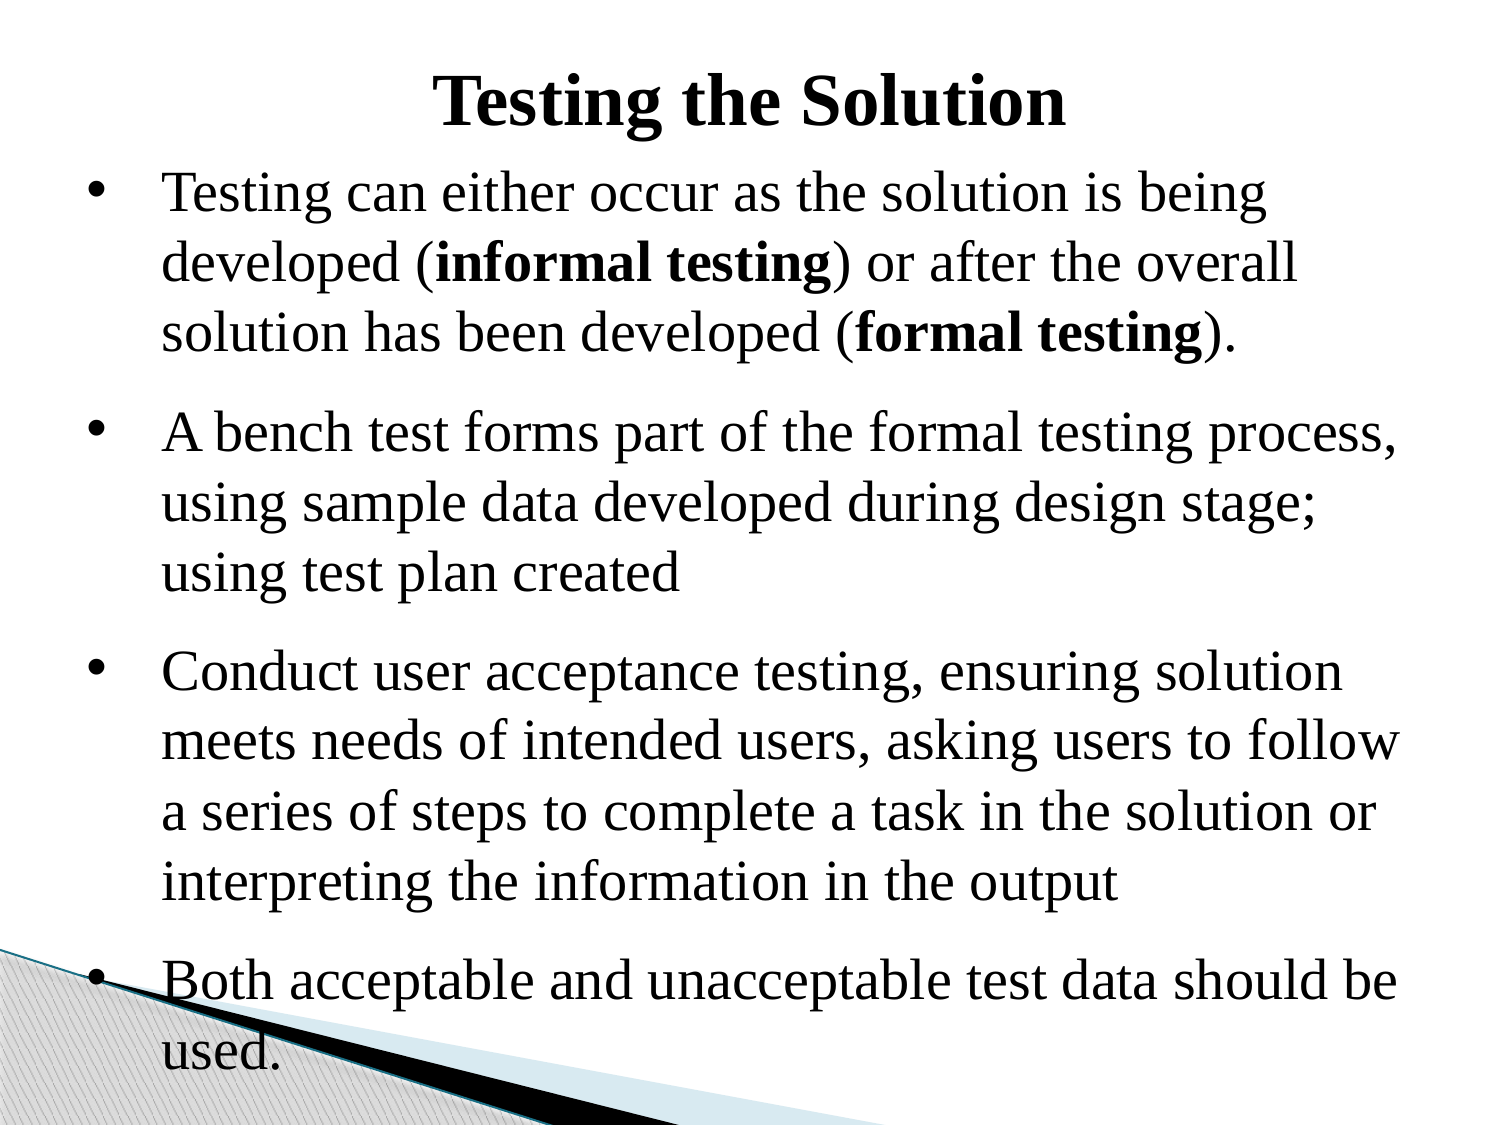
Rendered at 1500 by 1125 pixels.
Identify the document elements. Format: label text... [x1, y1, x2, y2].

text_box Testing can either occur as the solution is being developed (informal testing) or after the overall solution has been developed (formal testing). A bench test forms part of the formal testing process, using sample data developed during design stage; using test plan created Conduct user acceptance testing, ensuring solution meets needs of intended users, asking users to follow a series of steps to complete a task in the solution or interpreting the information in the output Both acceptable and unacceptable test data should be used. [58, 146, 1442, 1125]
text_box Testing the Solution [41, 42, 1459, 148]
